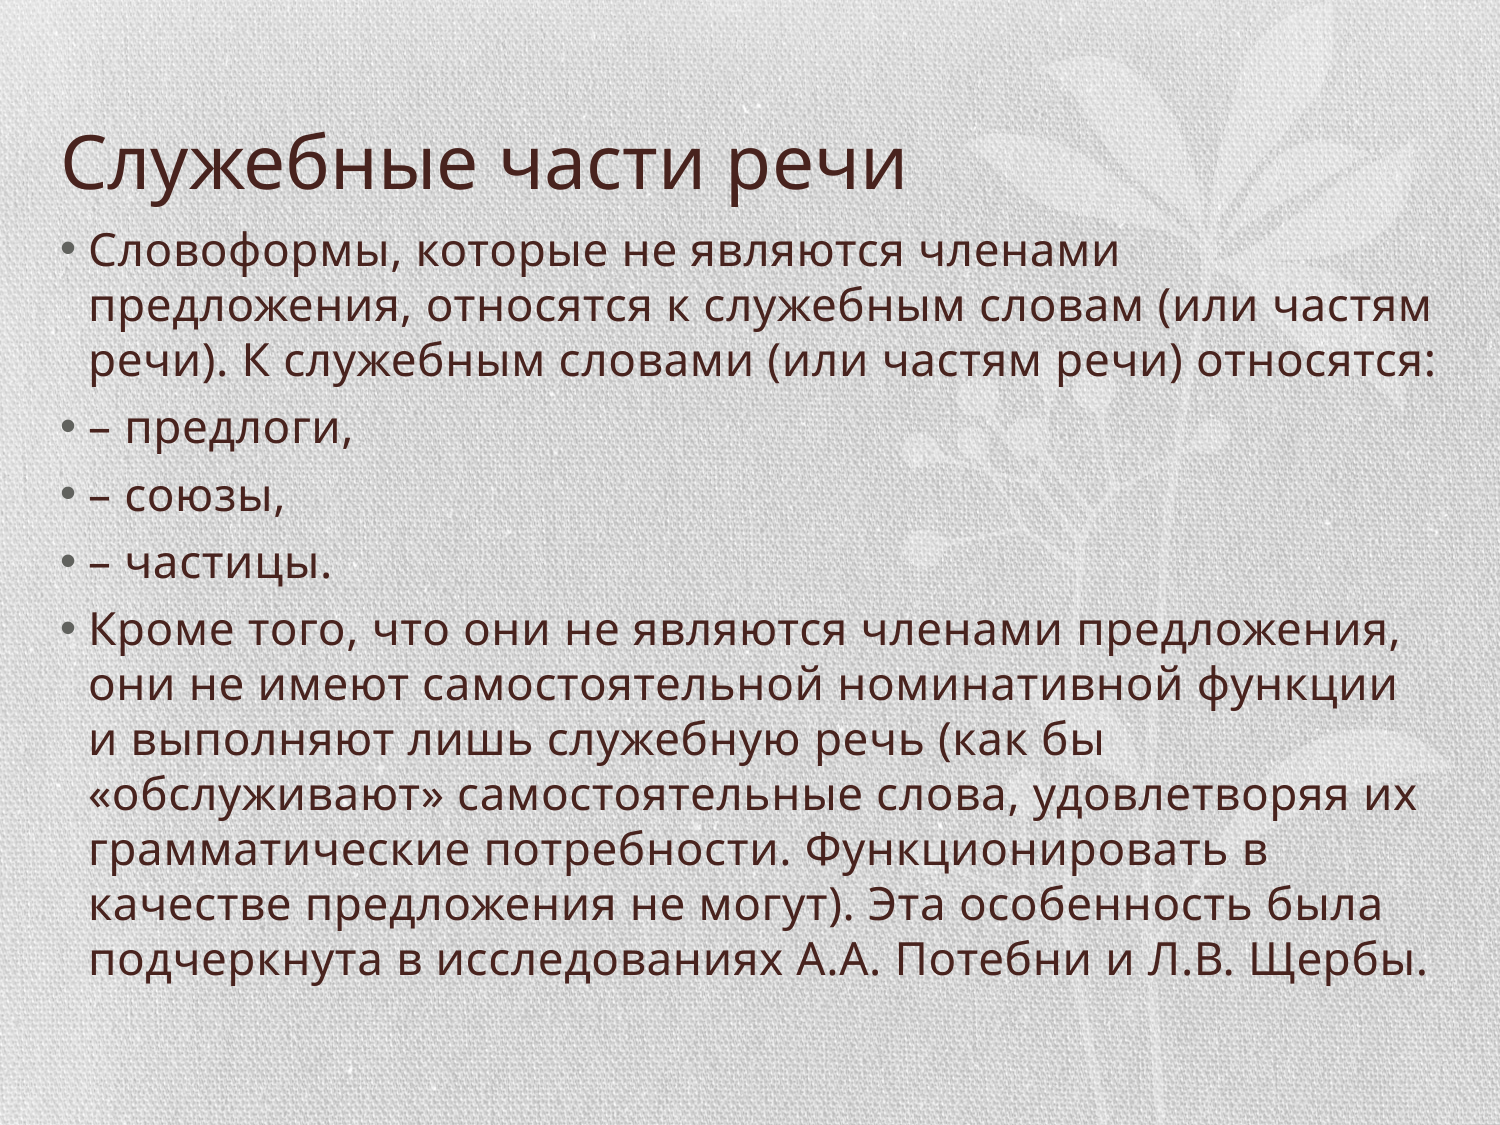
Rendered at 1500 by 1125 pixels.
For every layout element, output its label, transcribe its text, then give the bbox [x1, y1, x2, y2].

title Служебные части речи [45, 37, 1455, 213]
list Словоформы, которые не являются членами предложения, относятся к служебным словам (или частям речи). К служебным словами (или частям речи) относятся: – предлоги, – союзы, – частицы. Кроме того, что они не являются членами предложения, они не имеют самостоятельной номинативной функции и выполняют лишь служебную речь (как бы «обслуживают» самостоятельные слова, удовлетворяя их грамматические потребности. Функционировать в качестве предложения не могут). Эта особенность была подчеркнута в исследованиях А.А. Потебни и Л.В. Щербы. [45, 213, 1455, 1023]
